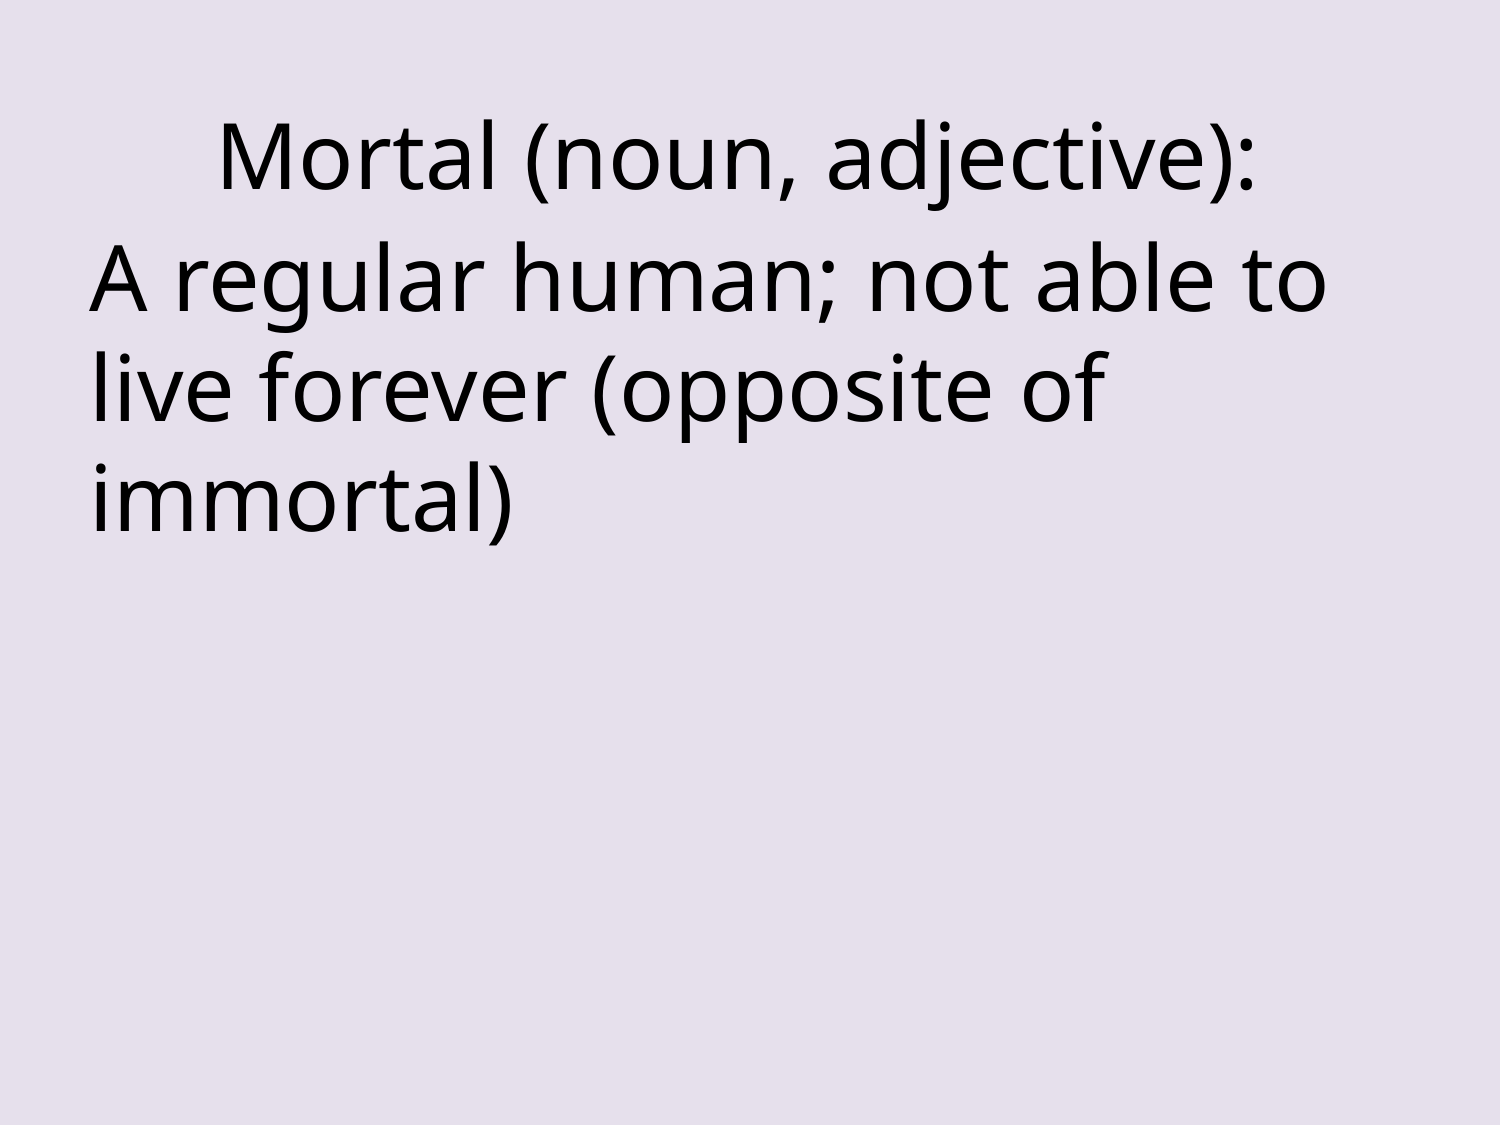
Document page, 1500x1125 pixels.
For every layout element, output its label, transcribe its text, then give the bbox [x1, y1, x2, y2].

text_box A regular human; not able to live forever (opposite of immortal) [75, 212, 1400, 558]
title Mortal (noun, adjective): [112, 24, 1388, 212]
